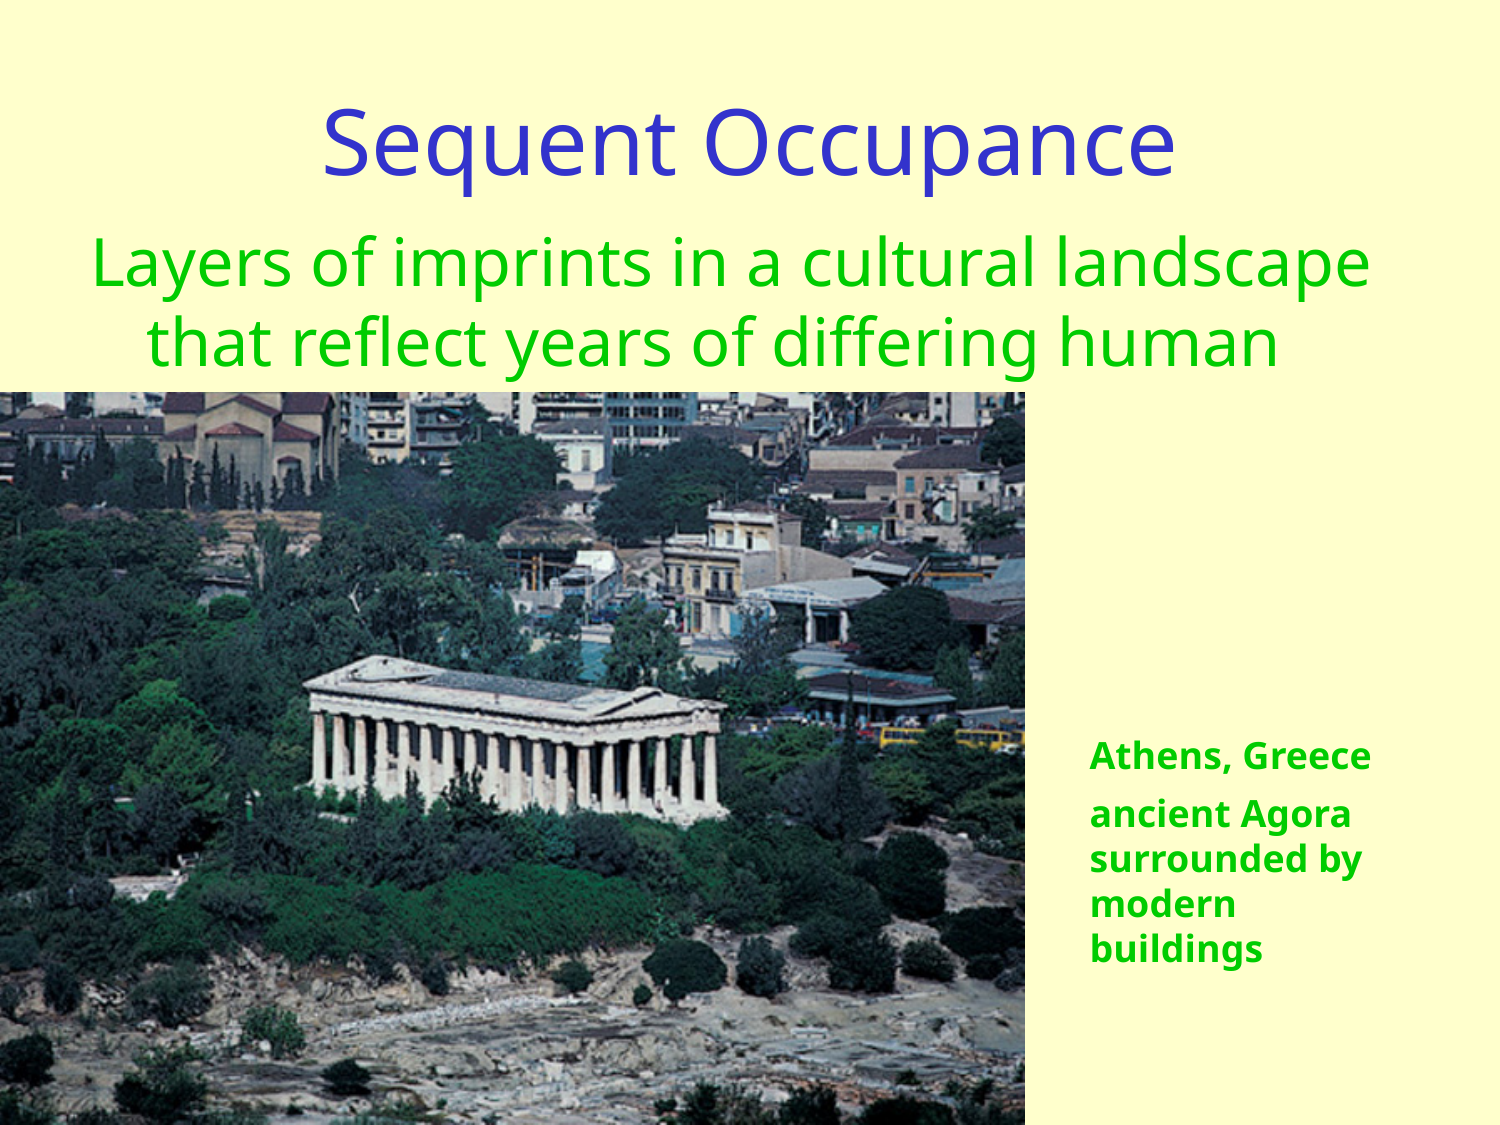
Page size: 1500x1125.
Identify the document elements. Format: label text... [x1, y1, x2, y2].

picture [0, 392, 1026, 1125]
list Layers of imprints in a cultural landscape that reflect years of differing human activity. [75, 212, 1425, 425]
title Sequent Occupance [75, 45, 1425, 212]
text_box Athens, Greece ancient Agora surrounded by modern buildings [1074, 724, 1388, 978]
